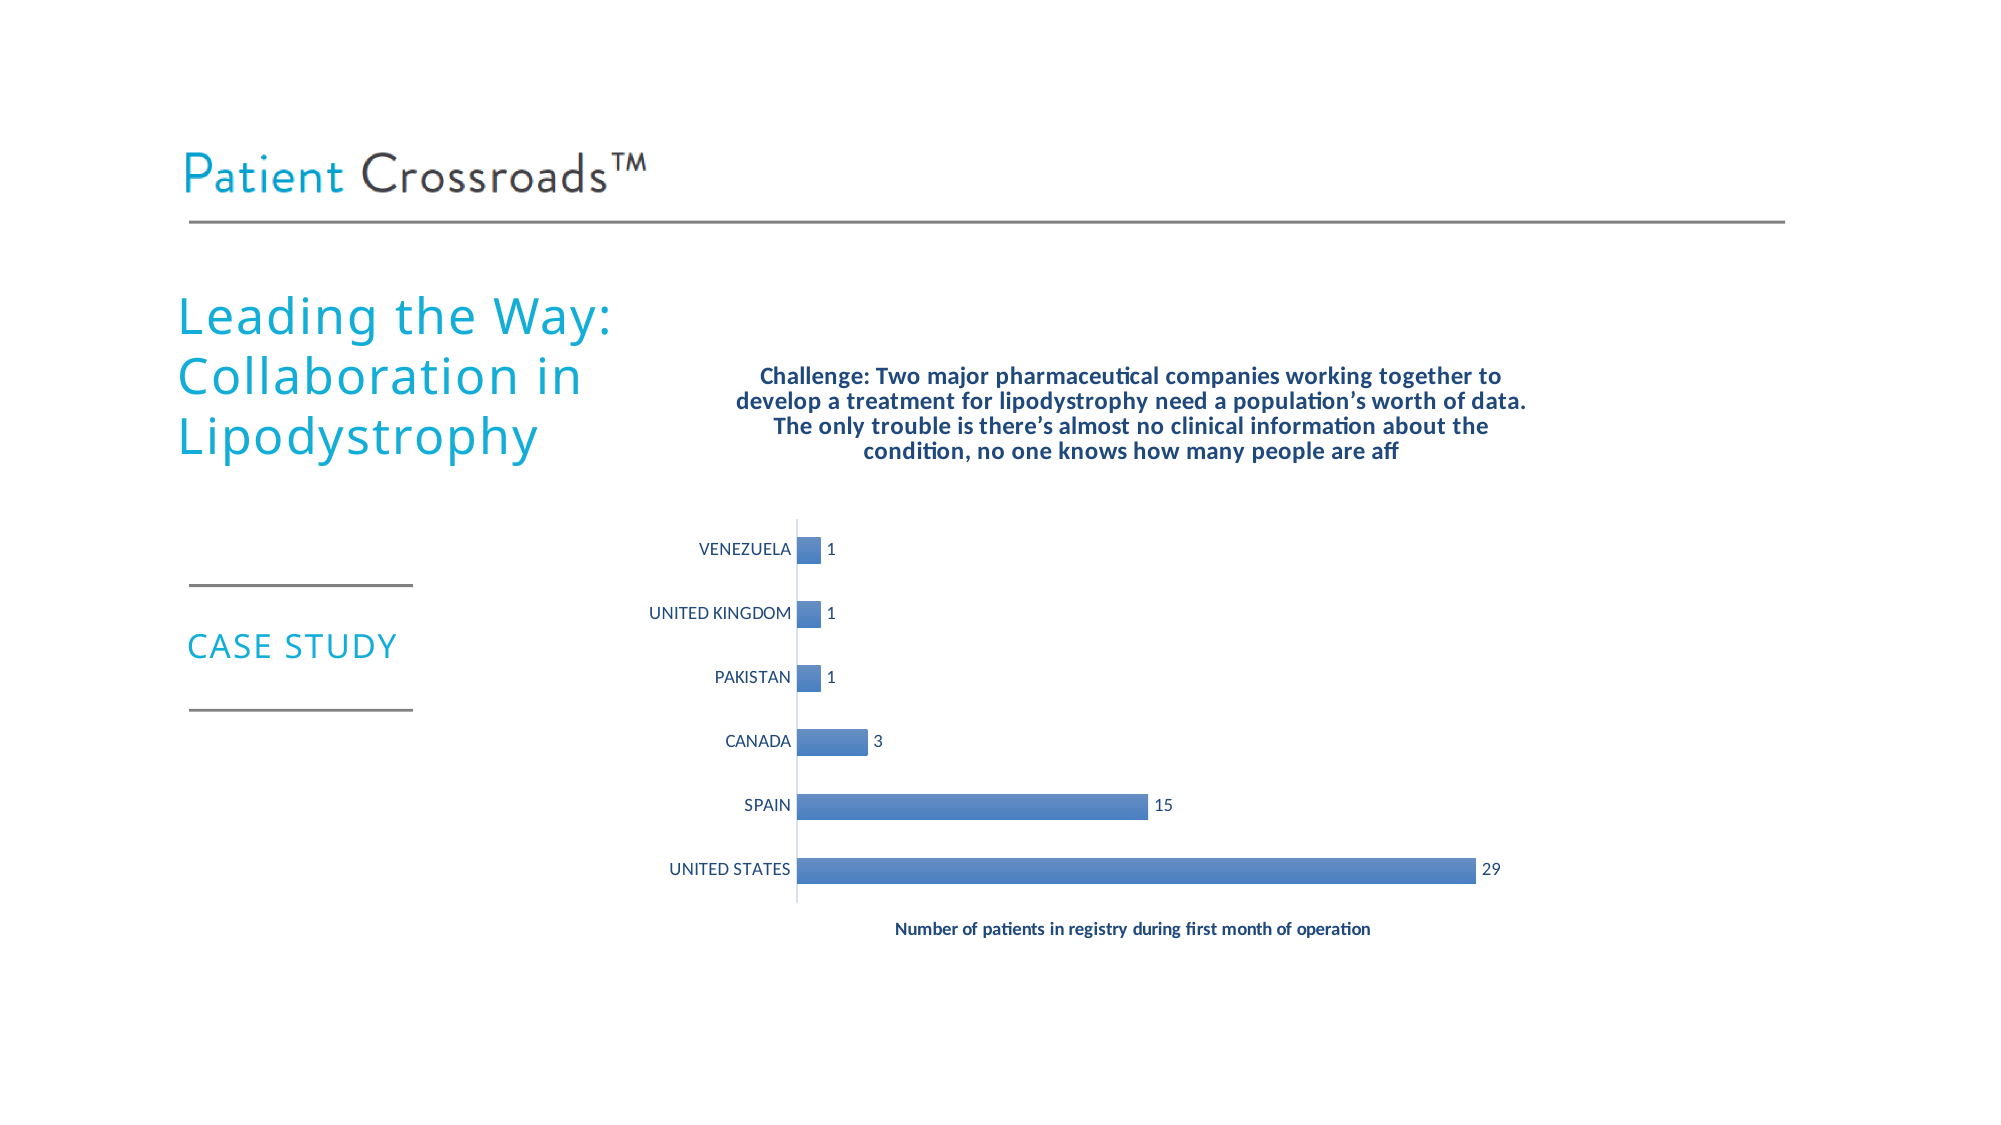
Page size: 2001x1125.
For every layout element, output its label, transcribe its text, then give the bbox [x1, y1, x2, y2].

text_box [187, 707, 415, 714]
chart [624, 337, 1640, 956]
text_box [187, 219, 1787, 226]
text_box [187, 582, 415, 589]
picture [173, 144, 652, 198]
text_box CASE STUDY [172, 618, 460, 673]
text_box Leading the Way: Collaboration in Lipodystrophy [163, 277, 648, 473]
